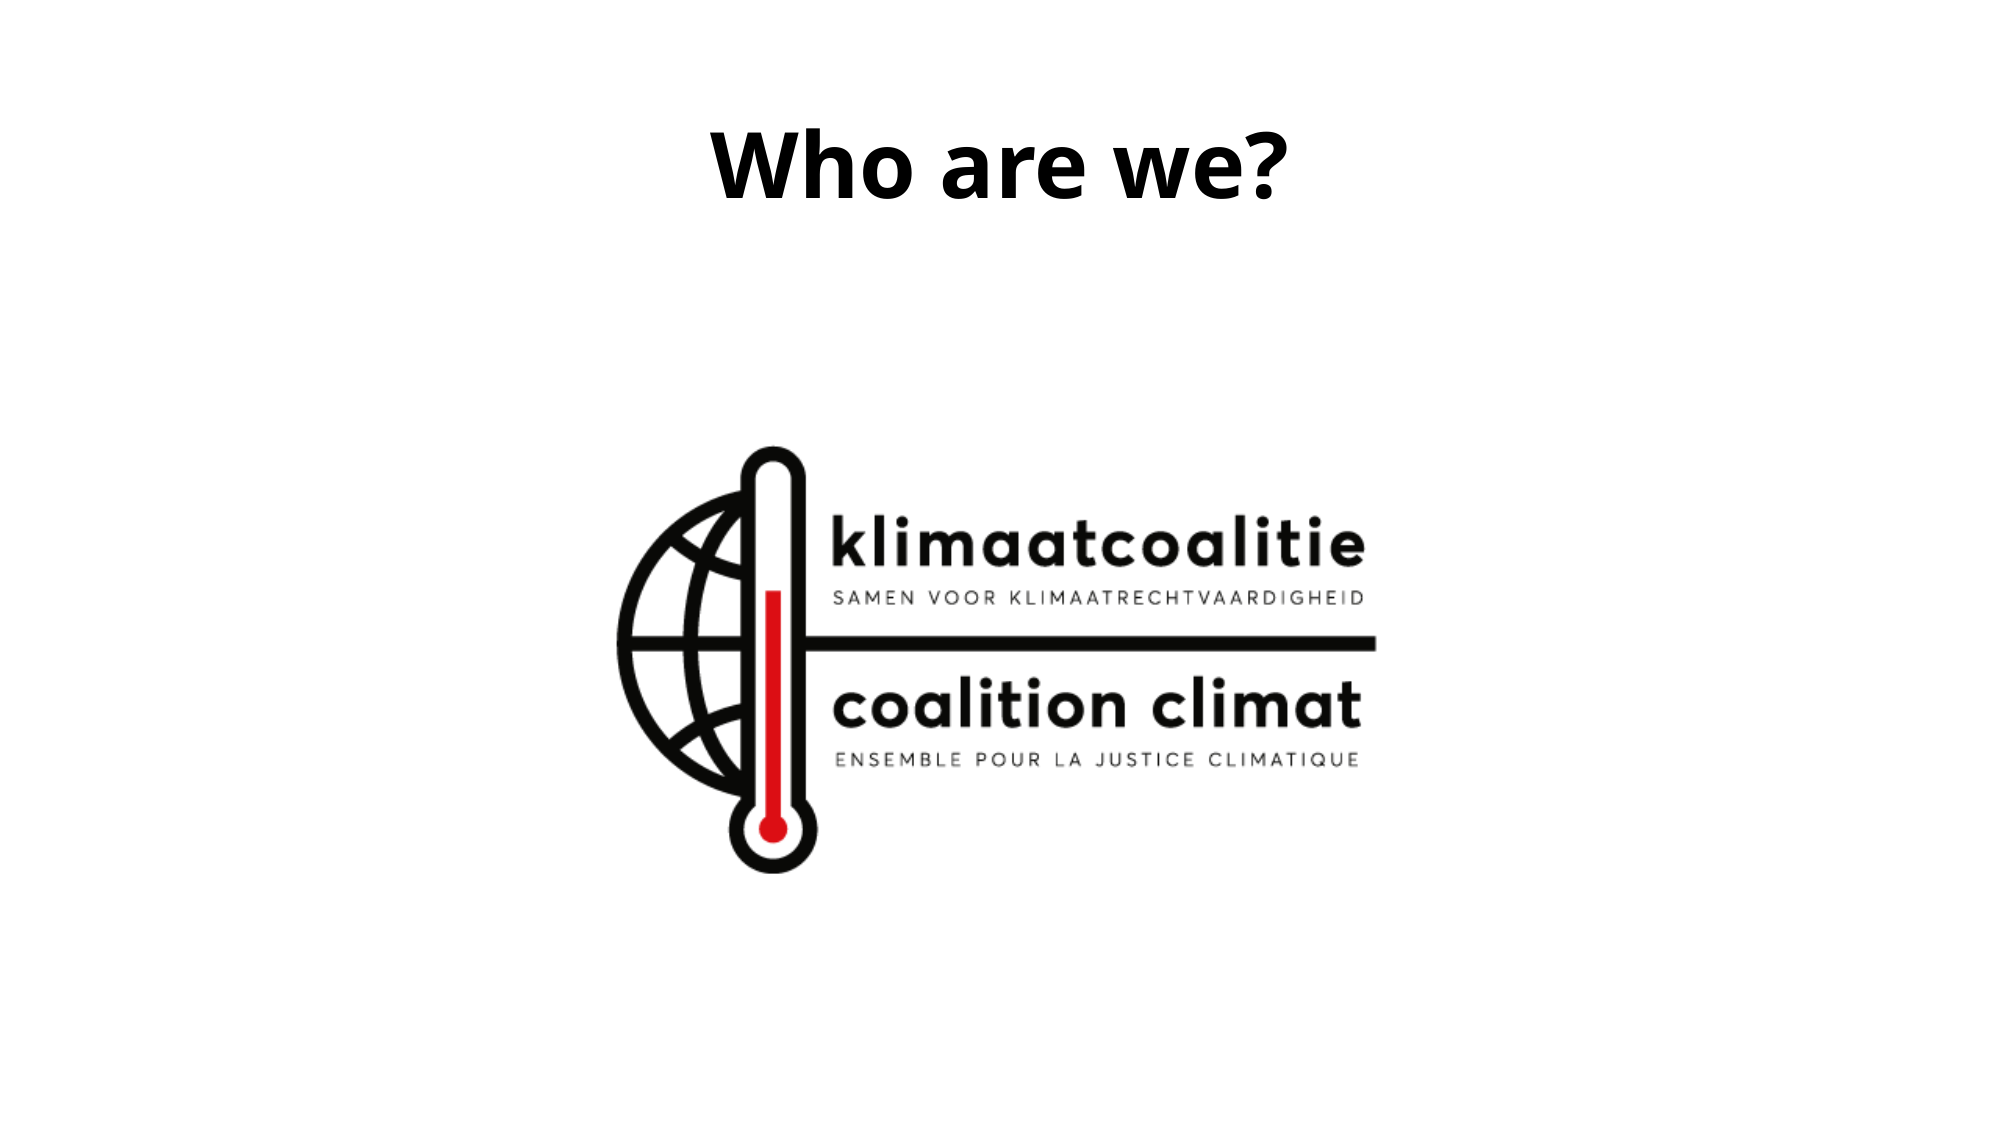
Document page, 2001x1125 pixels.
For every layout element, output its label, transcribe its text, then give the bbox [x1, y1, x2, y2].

title Who are we? [137, 59, 1863, 278]
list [531, 353, 1469, 960]
